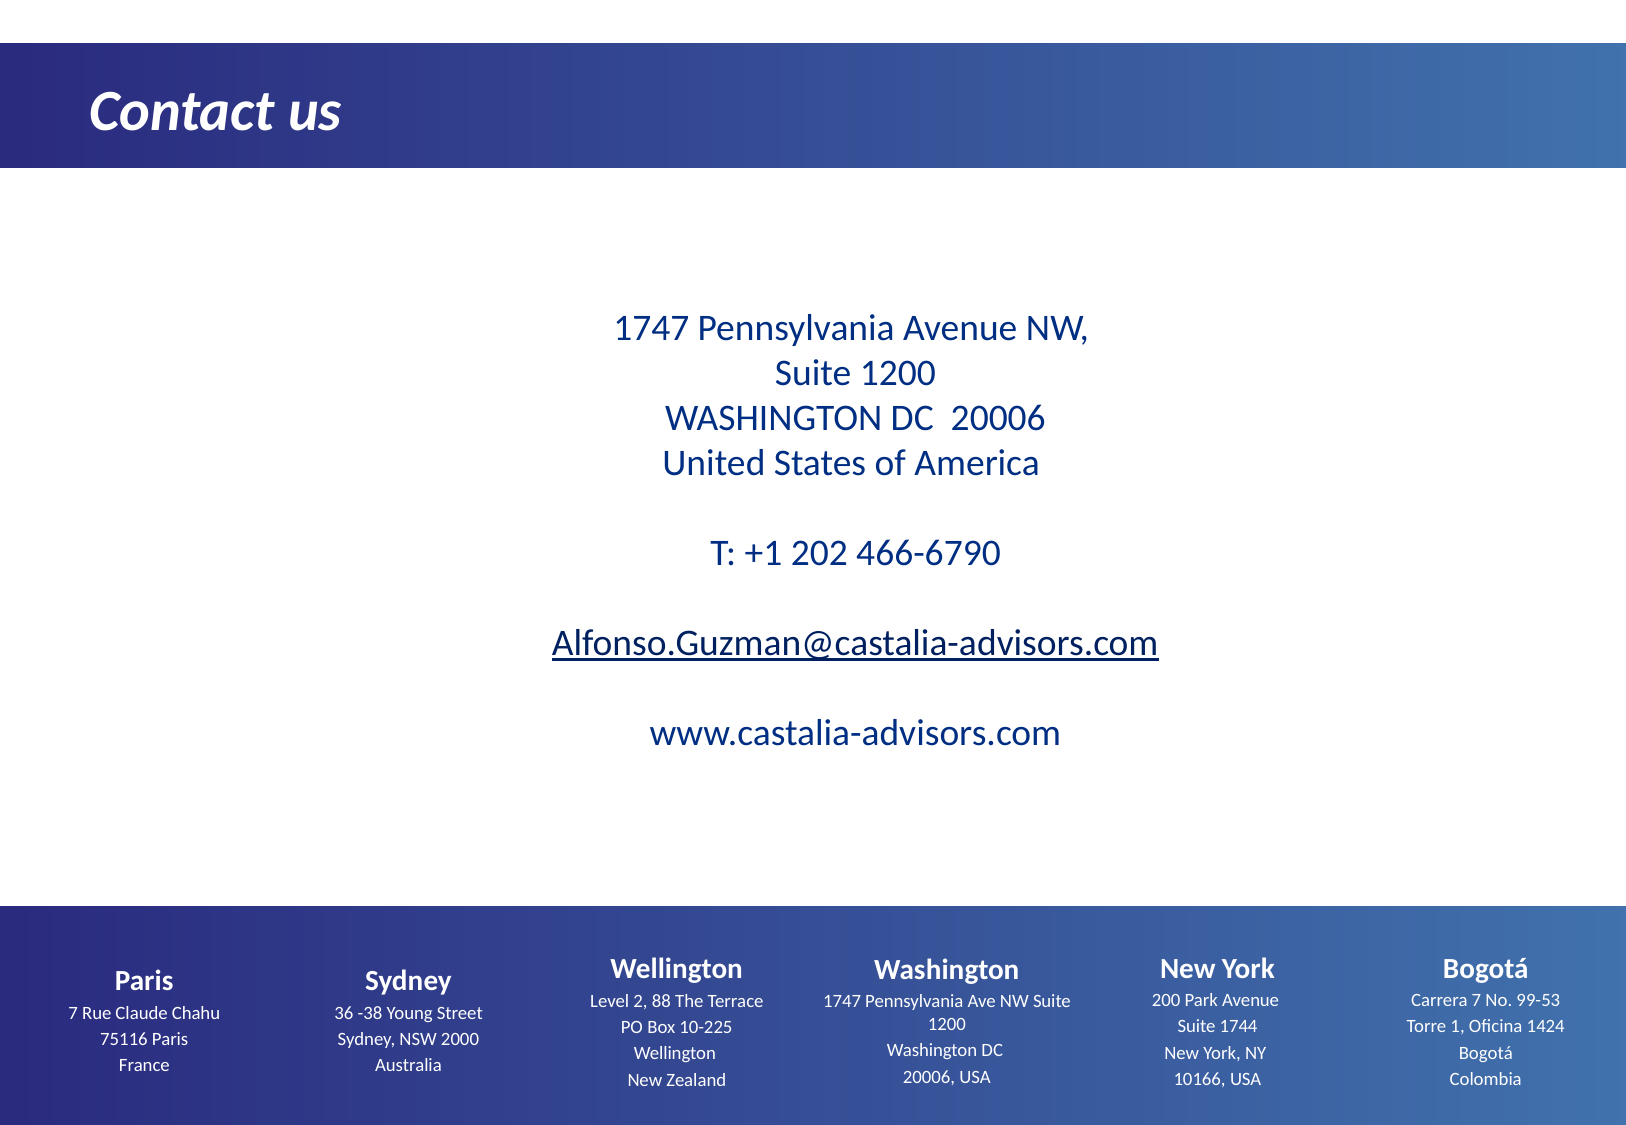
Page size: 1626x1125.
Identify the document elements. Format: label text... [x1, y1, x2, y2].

list Contact us [74, 64, 1624, 144]
list 1747 Pennsylvania Avenue NW, Suite 1200 WASHINGTON DC 20006 United States of America T: +1 202 466-6790 Alfonso.Guzman@castalia-advisors.com www.castalia-advisors.com [342, 223, 1294, 886]
